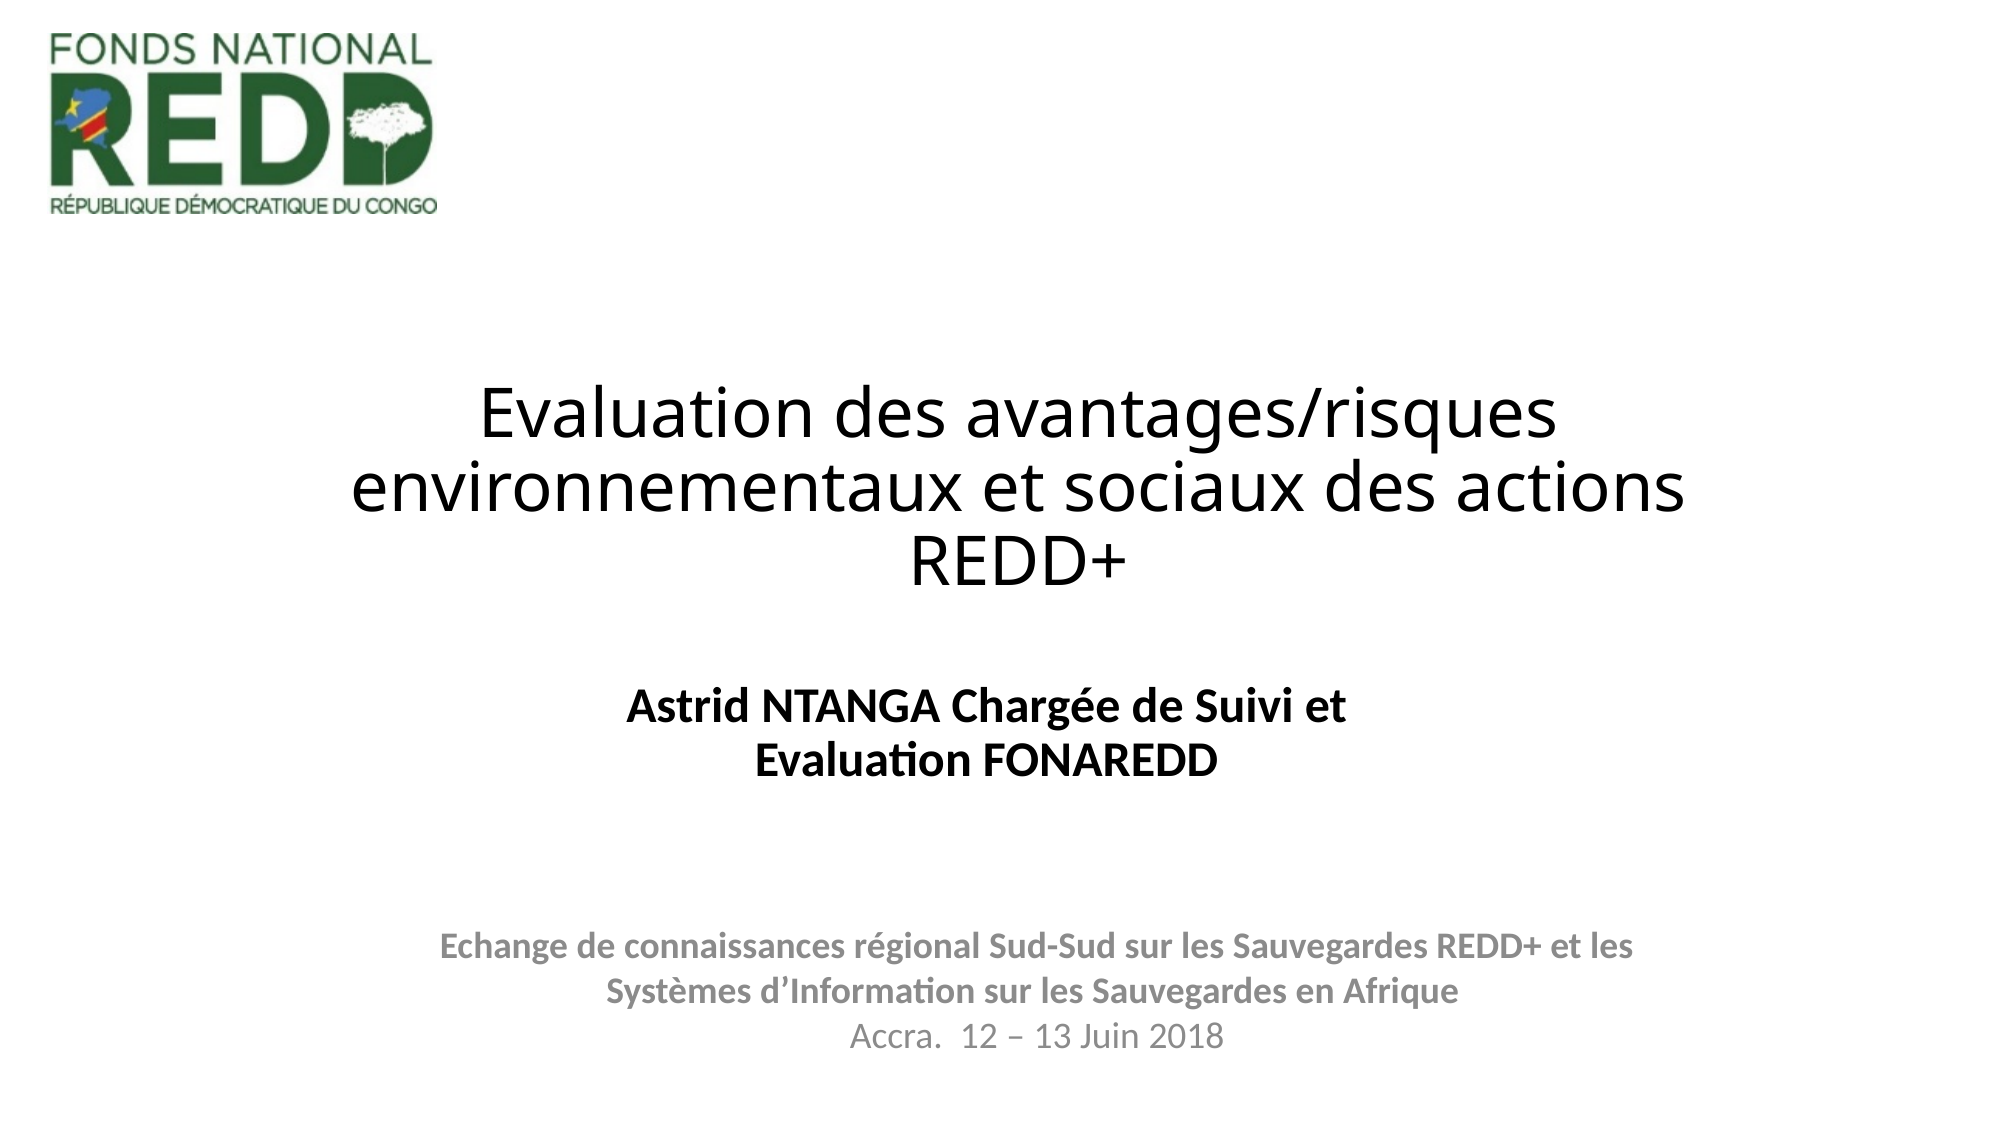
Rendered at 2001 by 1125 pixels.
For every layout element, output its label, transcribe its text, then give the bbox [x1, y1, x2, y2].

picture [47, 33, 437, 214]
subtitle Astrid NTANGA Chargée de Suivi et Evaluation FONAREDD [535, 609, 1439, 863]
footer Echange de connaissances régional Sud-Sud sur les Sauvegardes REDD+ et les Systèmes d’Information sur les Sauvegardes en Afrique Accra. 12 – 13 Juin 2018 [412, 900, 1663, 1088]
title Evaluation des avantages/risques environnementaux et sociaux des actions REDD+ [249, 216, 1788, 609]
